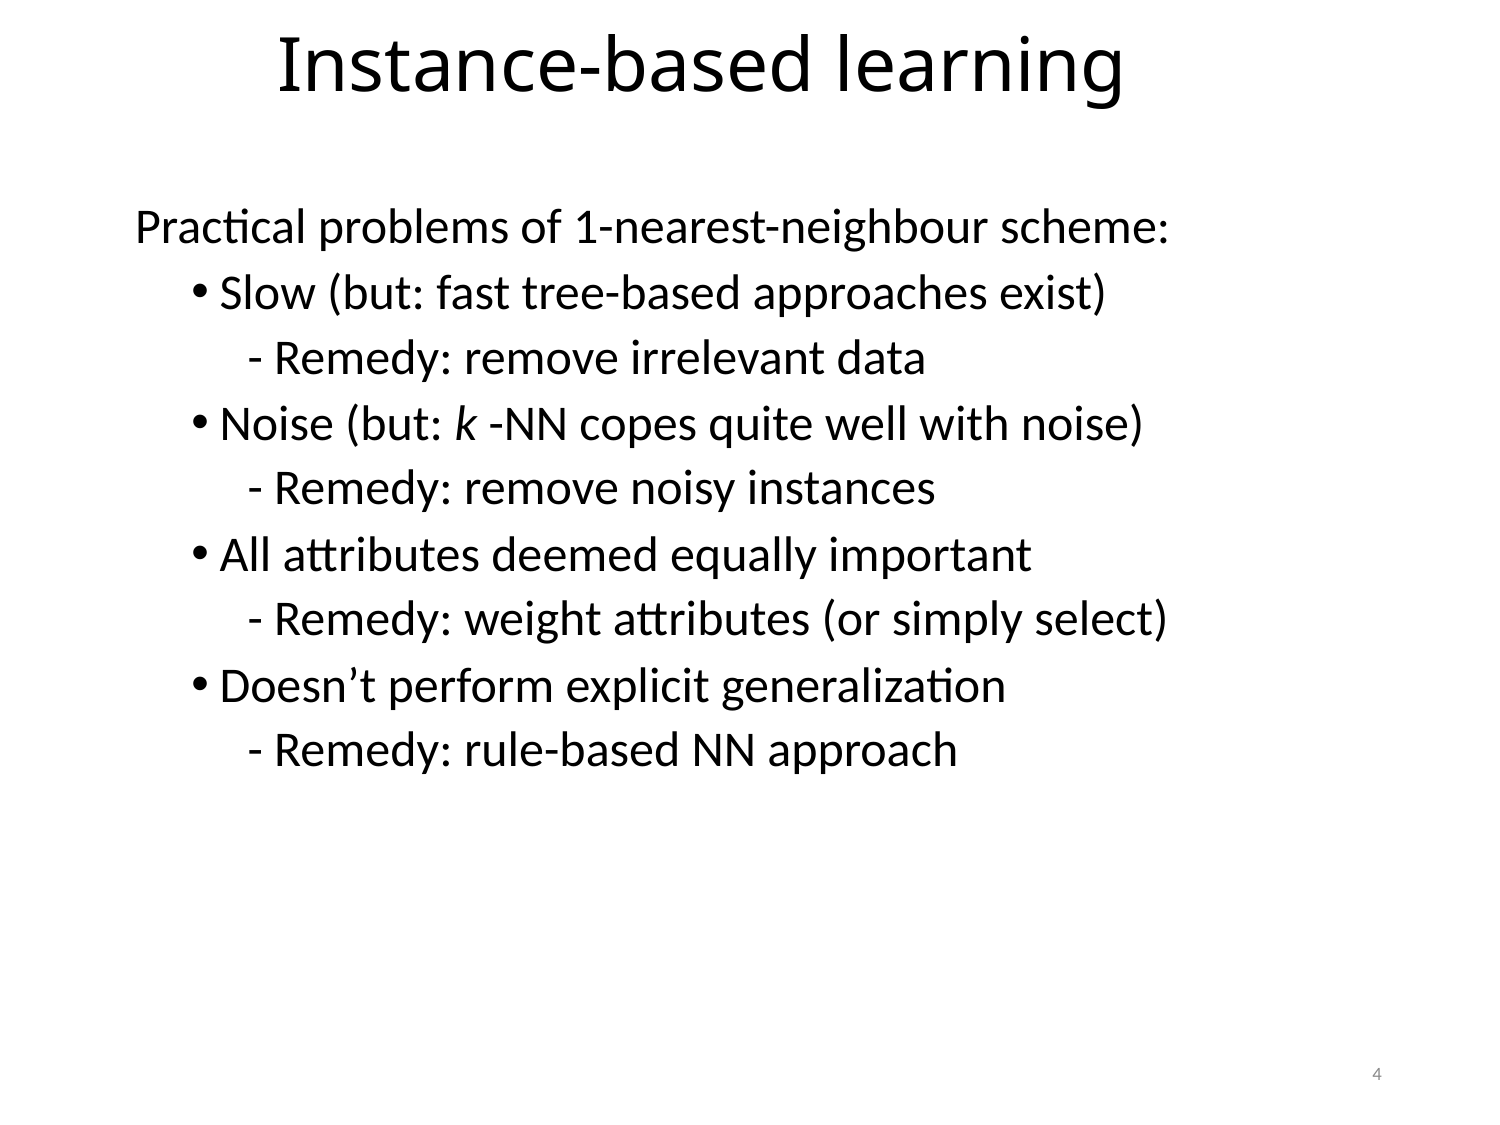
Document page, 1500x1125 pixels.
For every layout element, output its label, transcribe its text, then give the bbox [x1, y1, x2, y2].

title Instance-based learning [262, 0, 1500, 148]
list Practical problems of 1-nearest-neighbour scheme: Slow (but: fast tree-based approaches exist) - Remedy: remove irrelevant data Noise (but: k -NN copes quite well with noise) - Remedy: remove noisy instances All attributes deemed equally important - Remedy: weight attributes (or simply select) Doesn’t perform explicit generalization - Remedy: rule-based NN approach [120, 192, 1438, 846]
slide_number 4 [1059, 1042, 1397, 1103]
